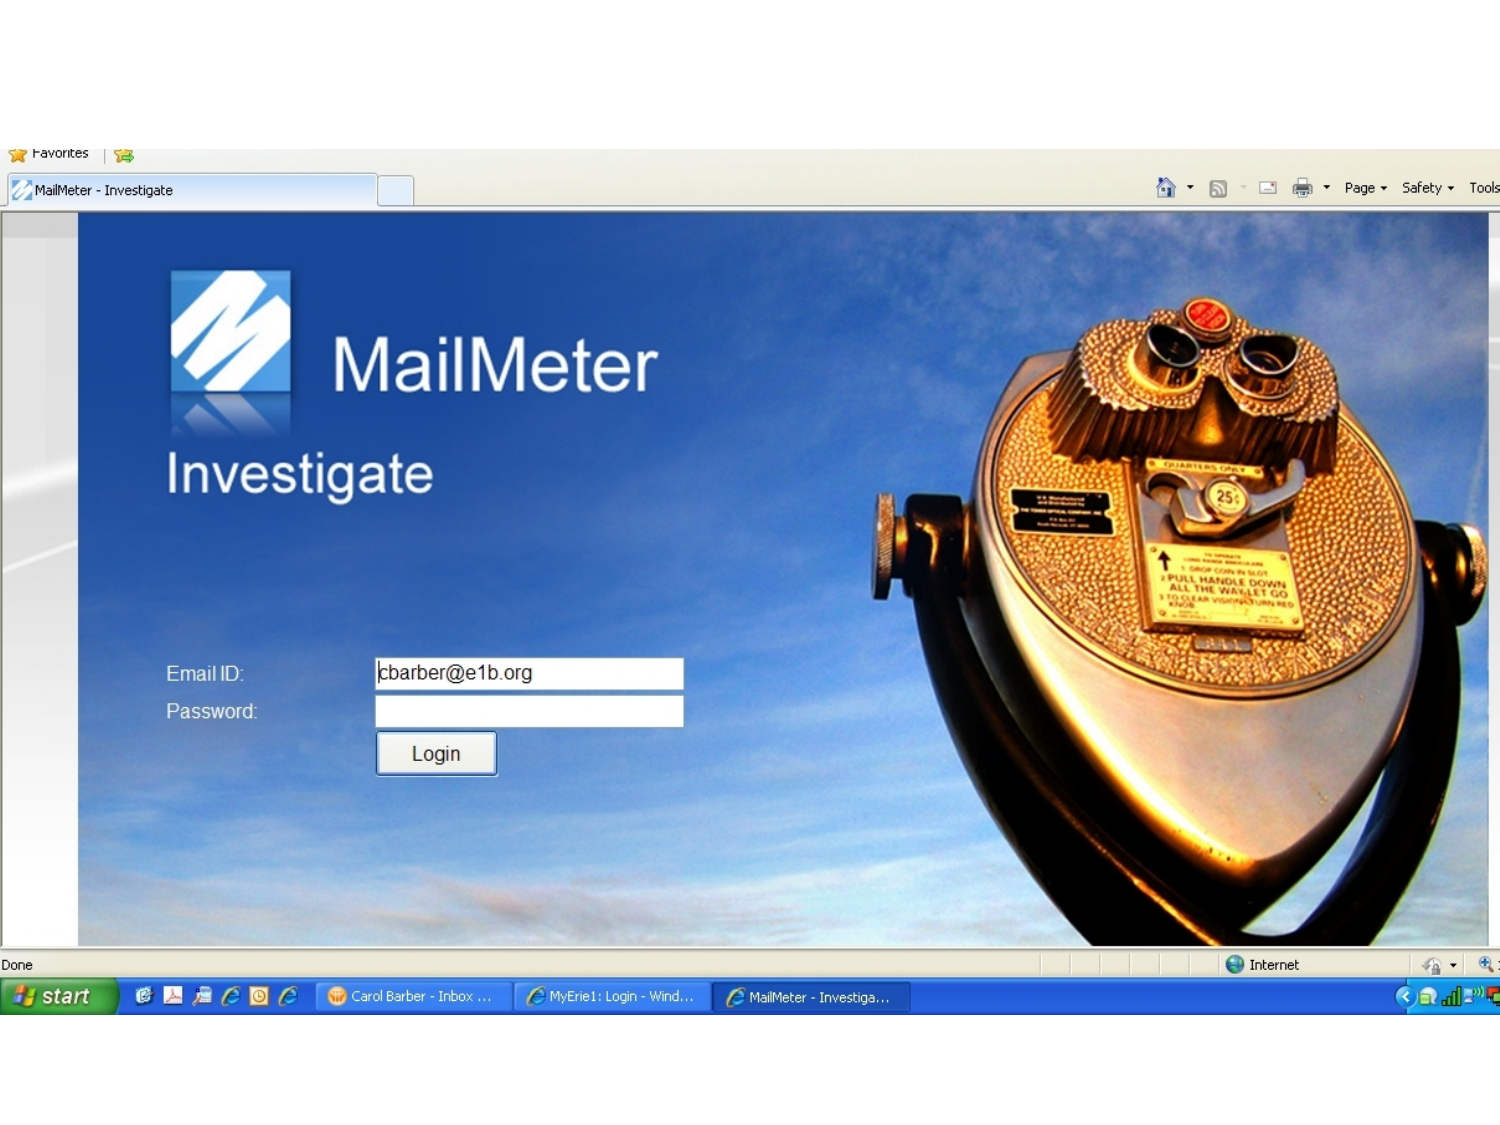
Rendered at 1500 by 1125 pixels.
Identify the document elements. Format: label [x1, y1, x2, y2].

picture [0, 149, 1500, 1015]
